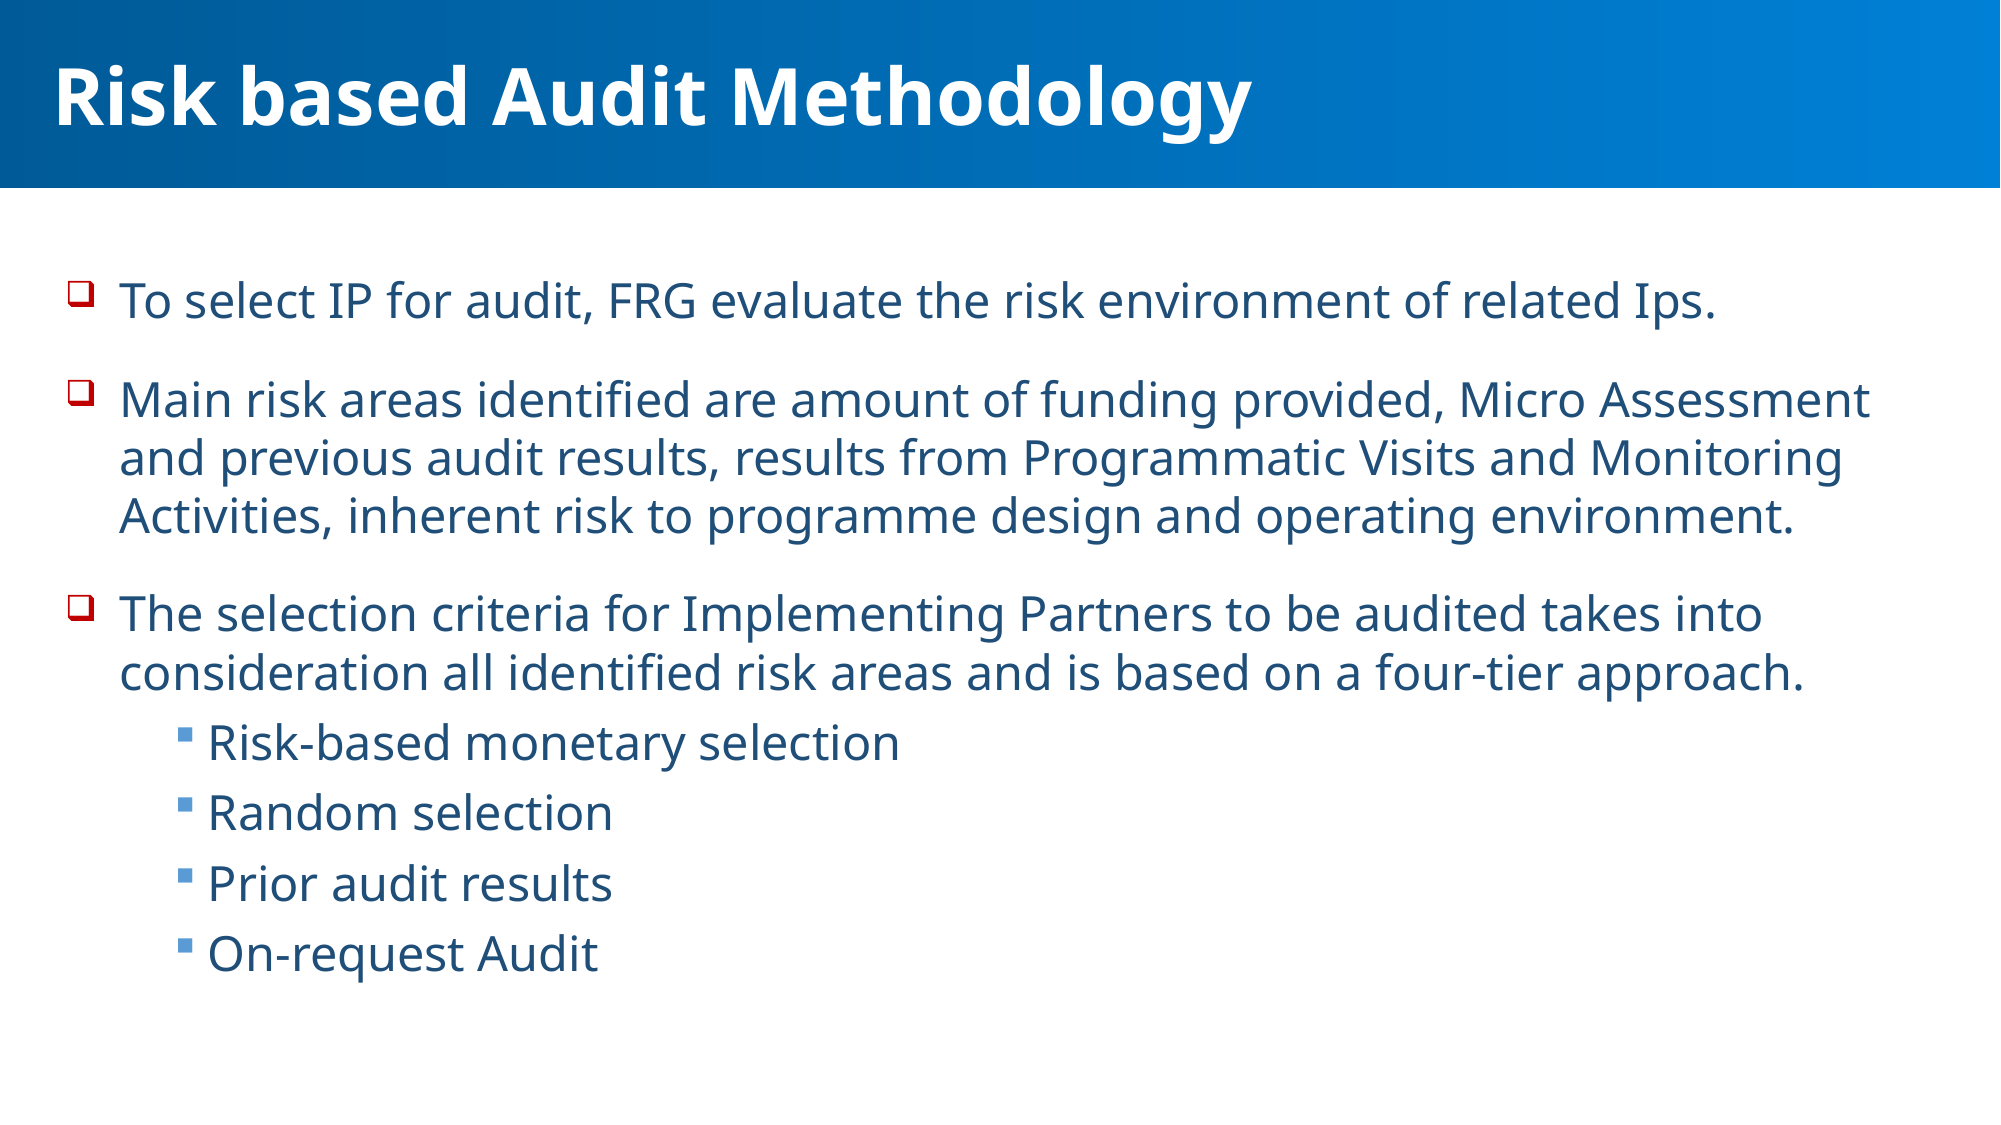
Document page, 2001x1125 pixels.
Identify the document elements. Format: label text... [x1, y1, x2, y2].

title Risk based Audit Methodology [0, 0, 2000, 191]
list To select IP for audit, FRG evaluate the risk environment of related Ips. Main risk areas identified are amount of funding provided, Micro Assessment and previous audit results, results from Programmatic Visits and Monitoring Activities, inherent risk to programme design and operating environment. The selection criteria for Implementing Partners to be audited takes into consideration all identified risk areas and is based on a four-tier approach. Risk-based monetary selection Random selection Prior audit results On-request Audit [50, 262, 1917, 1000]
